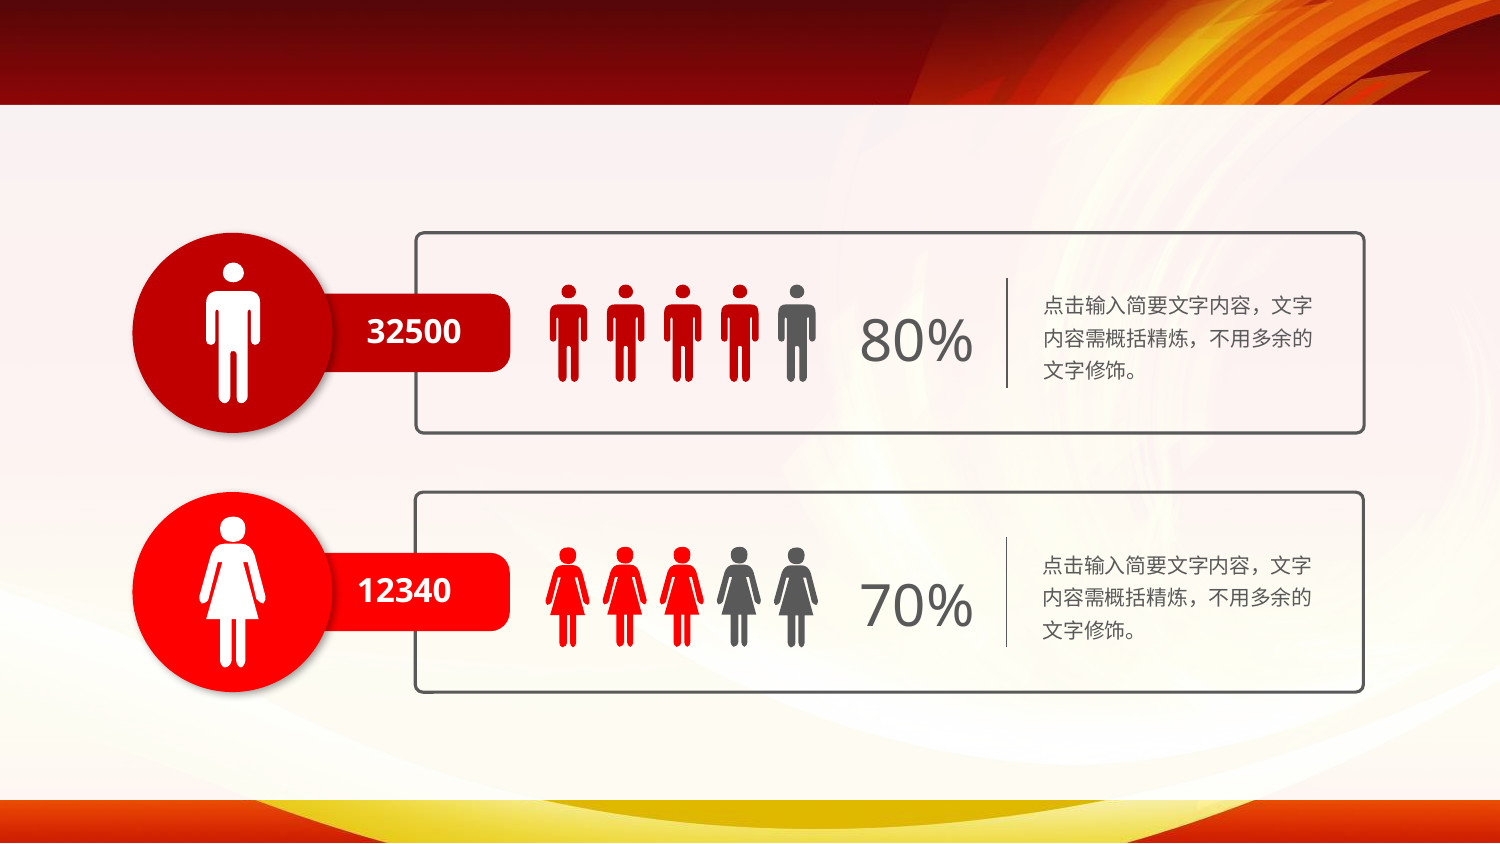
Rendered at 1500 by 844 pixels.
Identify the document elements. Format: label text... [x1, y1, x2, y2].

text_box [545, 546, 590, 648]
text_box [413, 230, 1367, 436]
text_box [132, 232, 333, 434]
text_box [132, 491, 333, 693]
text_box 70% [844, 560, 990, 646]
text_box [338, 552, 511, 632]
picture [0, 0, 1500, 104]
text_box [413, 490, 1366, 695]
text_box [602, 546, 647, 648]
picture [0, 800, 1500, 843]
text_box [659, 546, 704, 648]
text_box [720, 284, 759, 383]
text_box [777, 284, 816, 383]
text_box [663, 284, 702, 383]
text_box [773, 547, 819, 648]
text_box 点击输入简要文字内容，文字内容需概括精炼，不用多余的文字修饰。 [1028, 278, 1339, 391]
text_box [606, 284, 645, 383]
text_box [336, 293, 511, 373]
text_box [716, 546, 762, 648]
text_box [549, 284, 588, 383]
text_box 点击输入简要文字内容，文字内容需概括精炼，不用多余的文字修饰。 [1028, 537, 1338, 650]
text_box 80% [844, 296, 990, 381]
